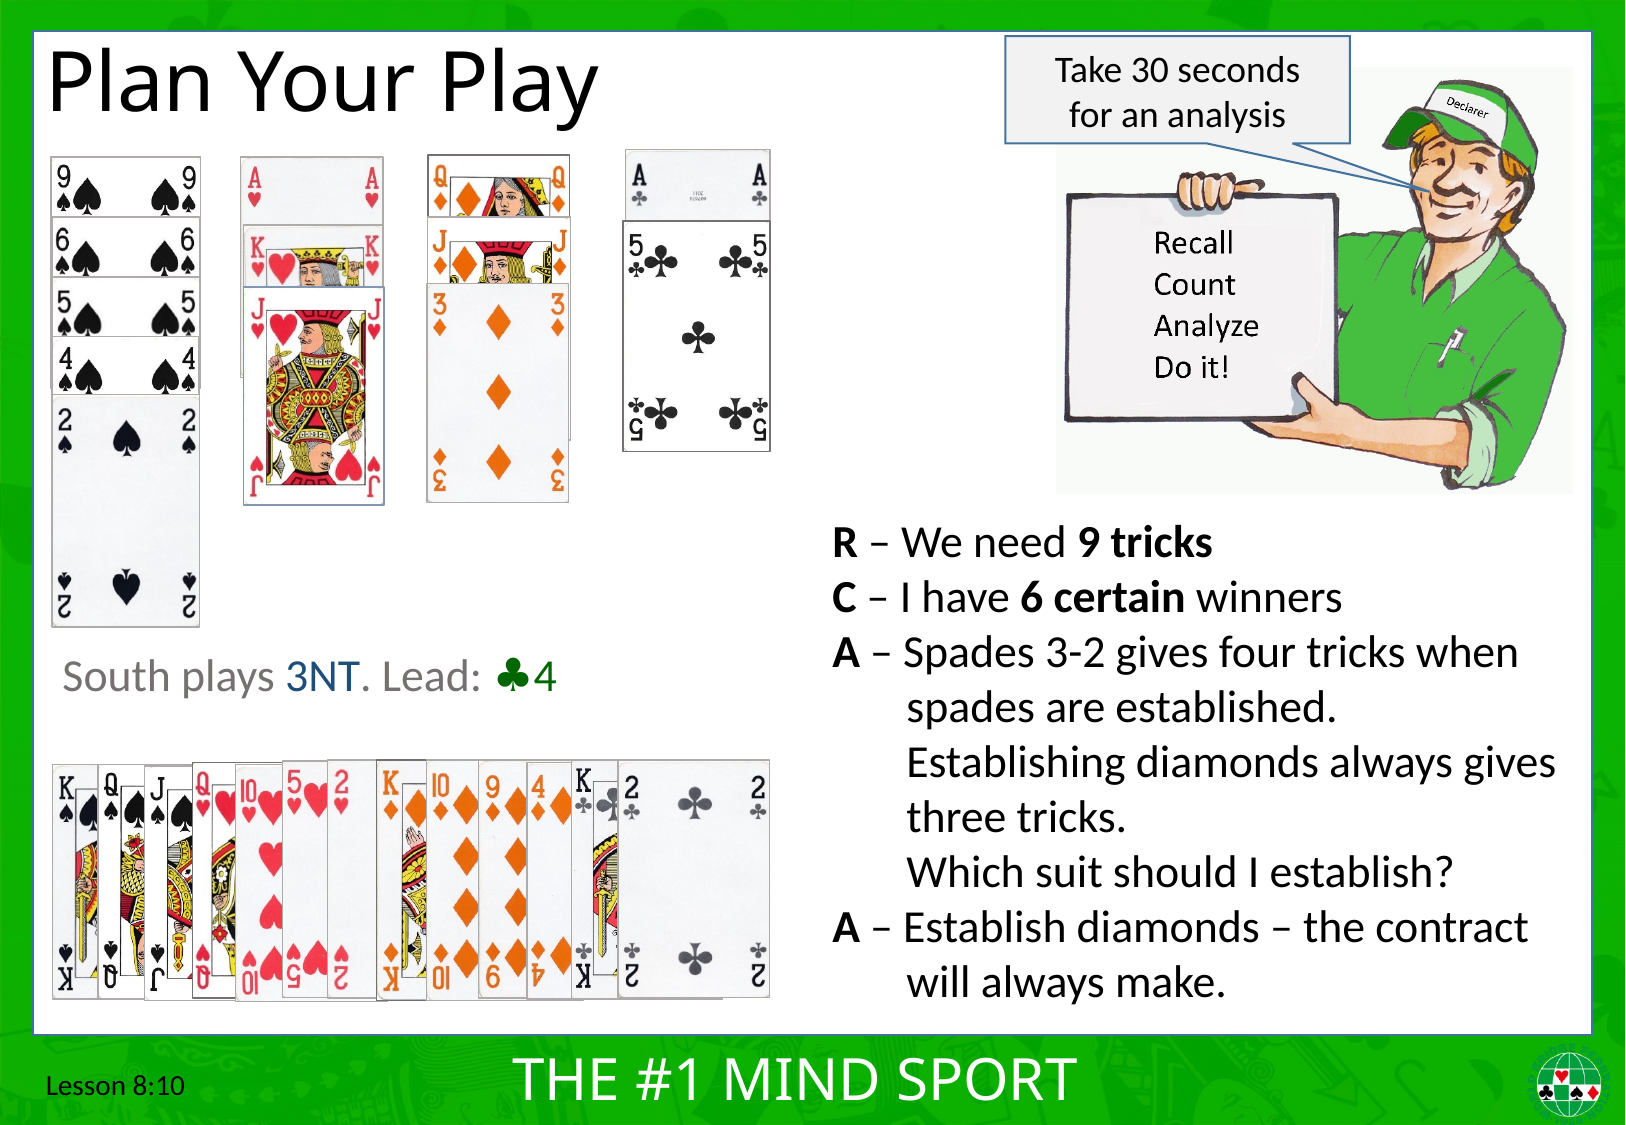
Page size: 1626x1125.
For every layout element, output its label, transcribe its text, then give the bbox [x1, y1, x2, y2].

title Plan Your Play [30, 19, 925, 151]
text_box South plays 3NT. Lead: ♣4 [47, 638, 588, 709]
text_box R – We need 9 tricks C – I have 6 certain winners A – Spades 3-2 gives four tricks when spades are established. Establishing diamonds always gives three tricks. Which suit should I establish? A – Establish diamonds – the contract will always make. [817, 504, 1584, 1014]
text_box Take 30 seconds for an analysis [1004, 35, 1351, 145]
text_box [53, 760, 769, 1001]
picture [0, 0, 1626, 1125]
